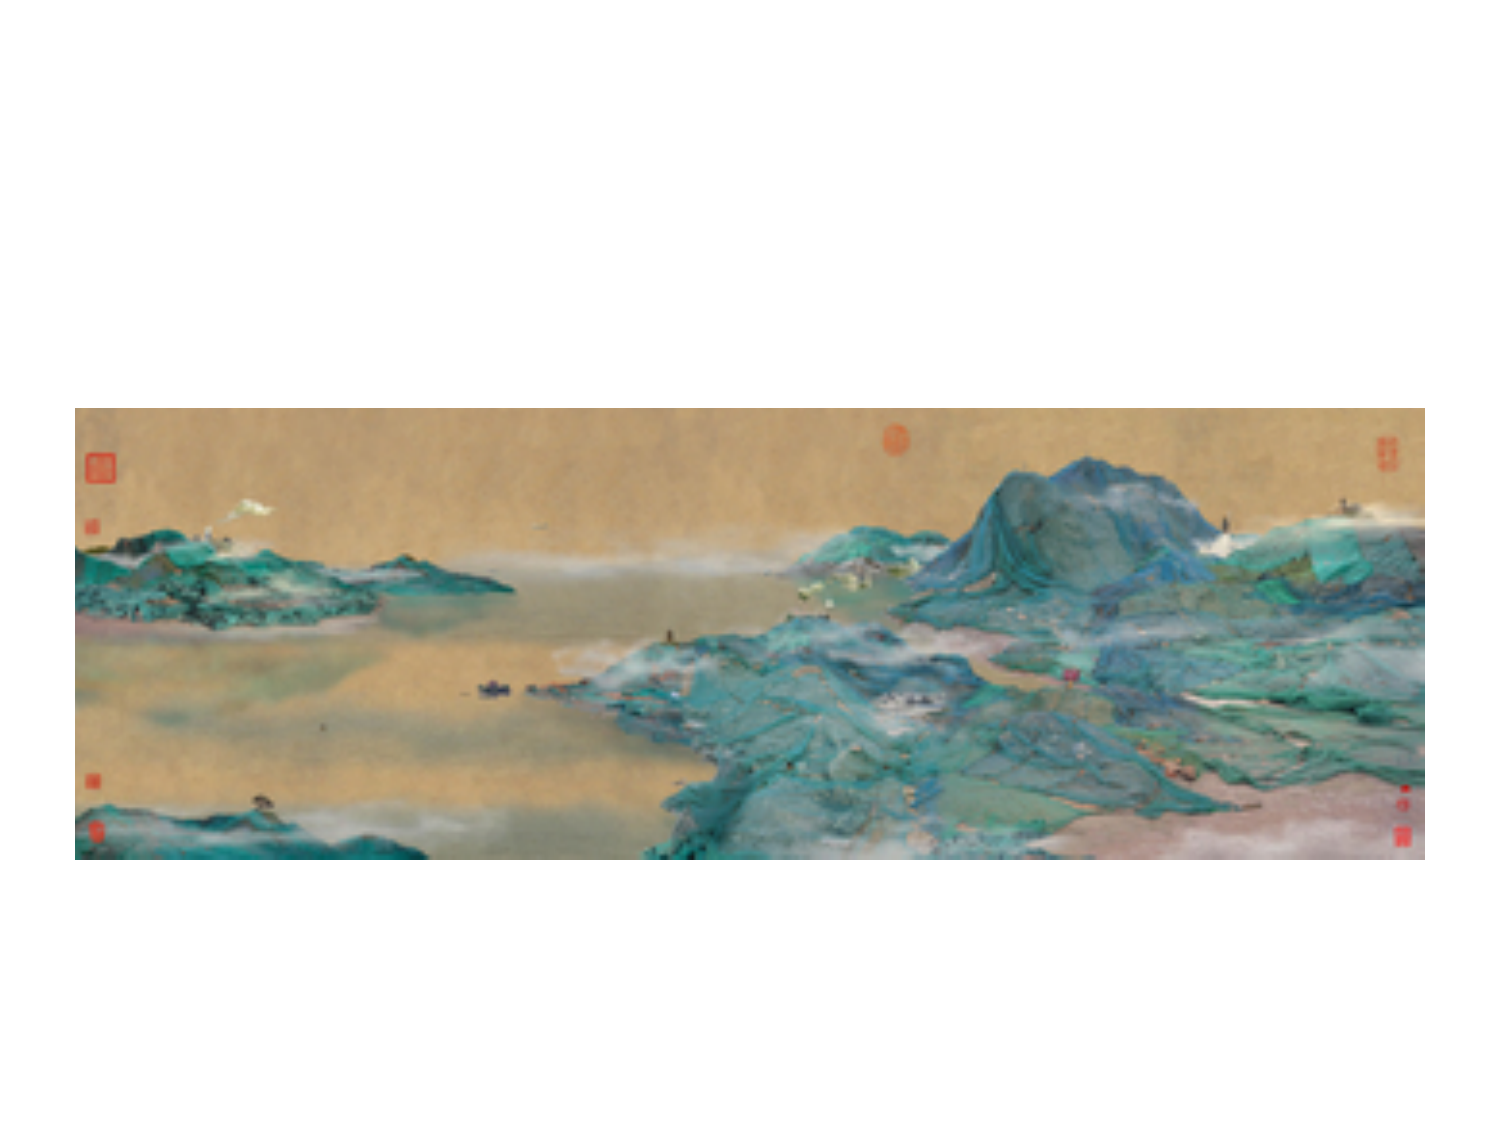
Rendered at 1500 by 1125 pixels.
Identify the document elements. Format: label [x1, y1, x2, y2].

list [74, 262, 1426, 1006]
